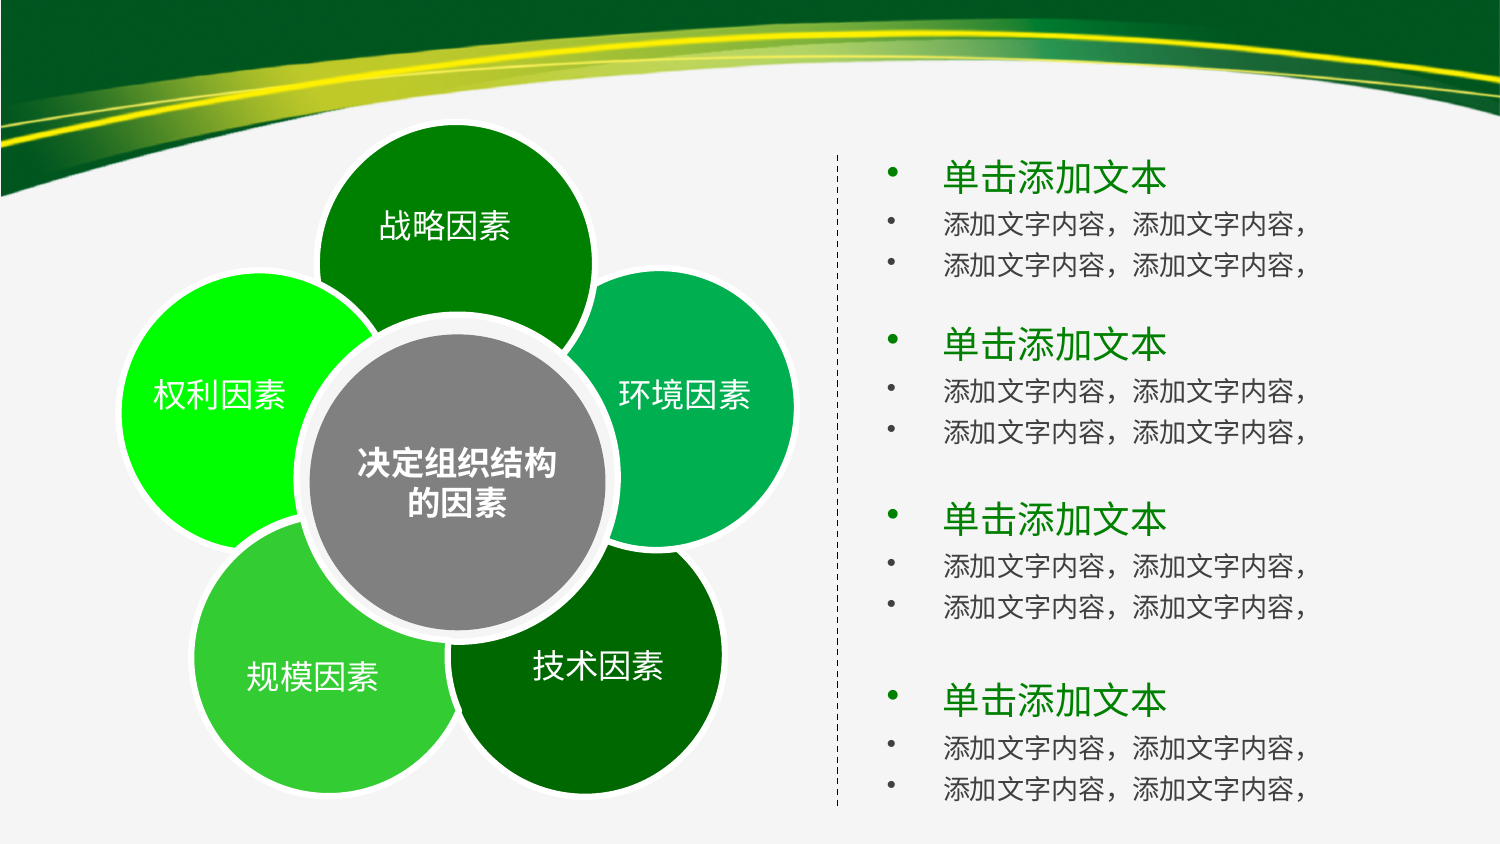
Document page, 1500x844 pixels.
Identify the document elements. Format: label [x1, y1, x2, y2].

text_box [871, 669, 1348, 827]
text_box [871, 488, 1348, 646]
picture [2, 0, 1499, 197]
text_box [871, 313, 1348, 471]
text_box [119, 121, 796, 798]
text_box [871, 146, 1348, 304]
